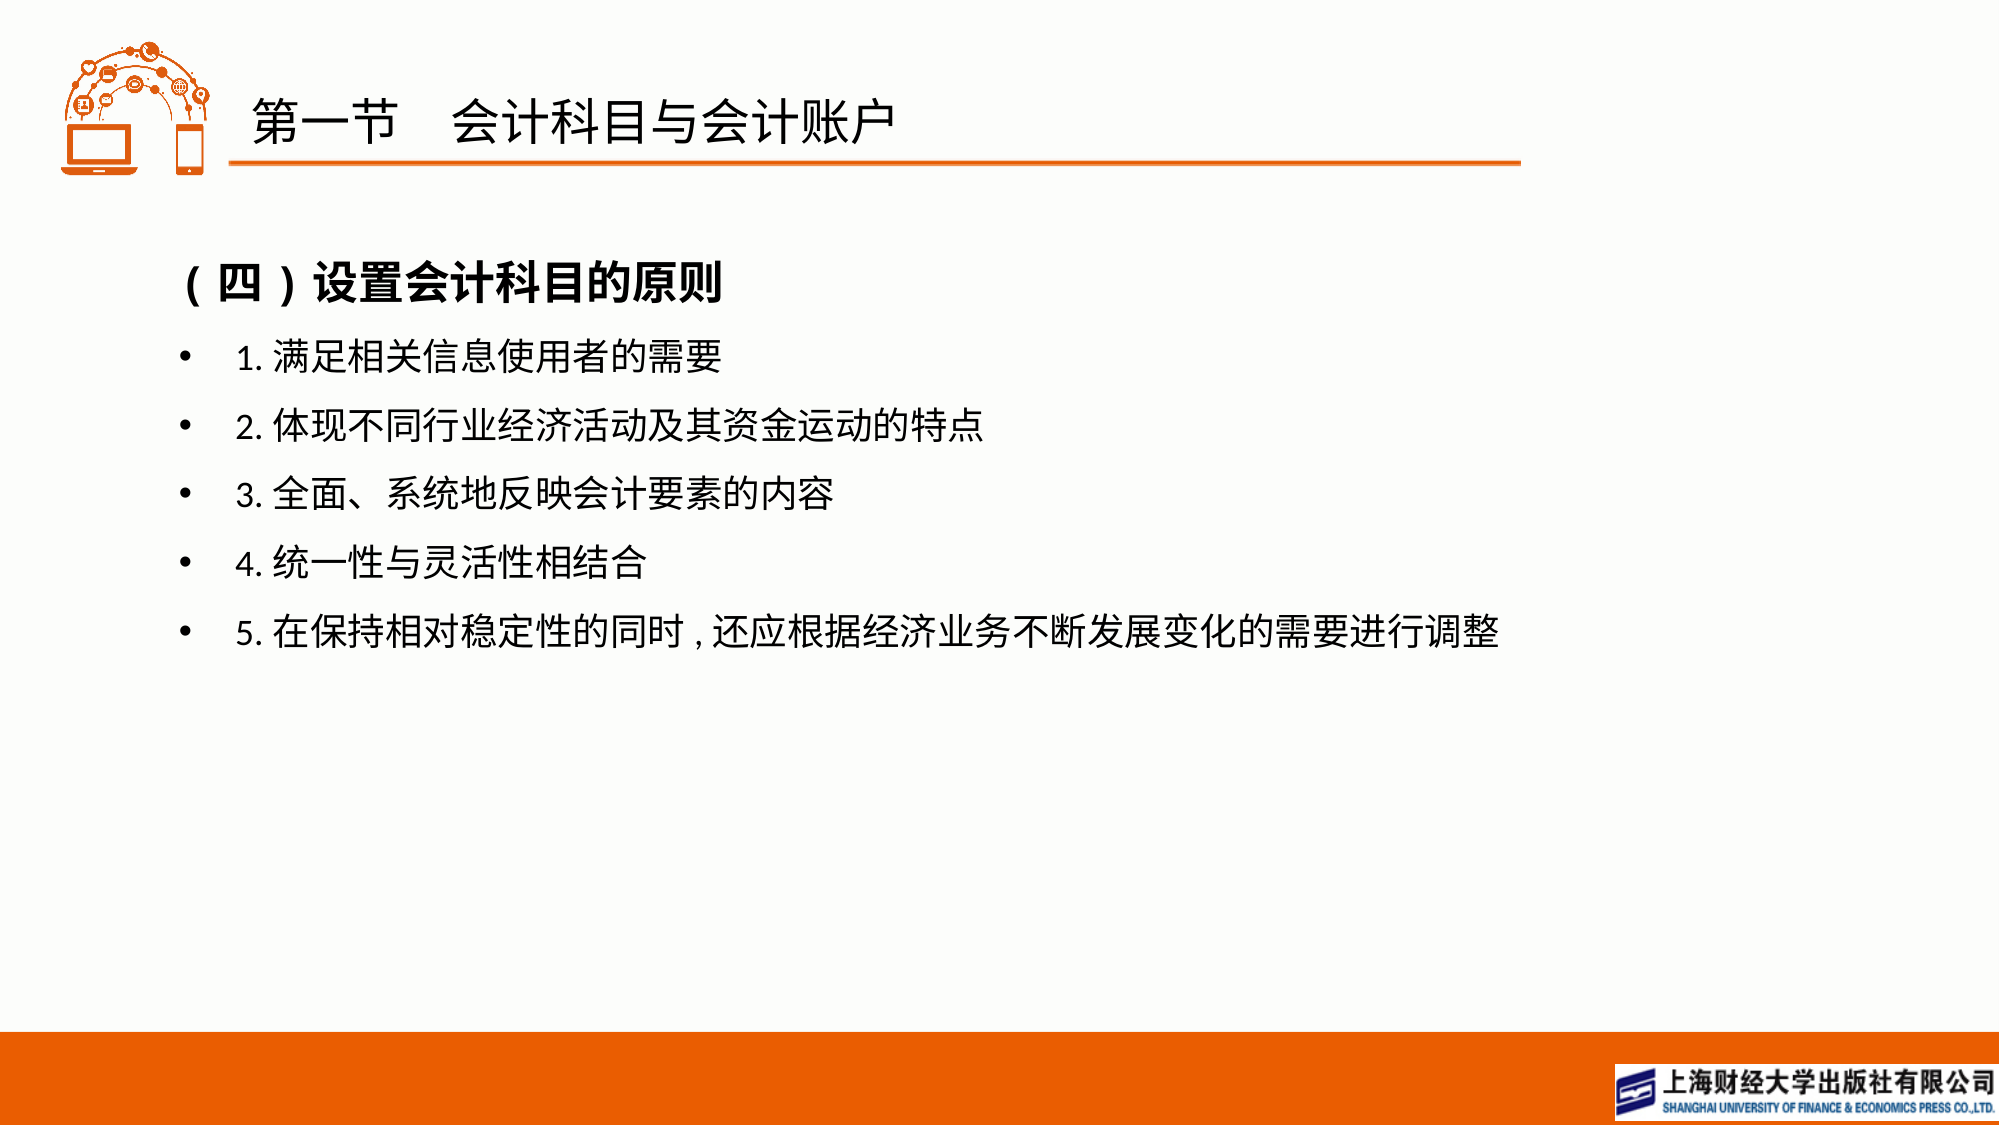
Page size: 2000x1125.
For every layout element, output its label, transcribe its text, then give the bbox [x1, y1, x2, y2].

picture [0, 0, 2000, 1125]
list (四)设置会计科目的原则 1.满足相关信息使用者的需要 2.体现不同行业经济活动及其资金运动的特点 3.全面、系统地反映会计要素的内容 4.统一性与灵活性相结合 5.在保持相对稳定性的同时,还应根据经济业务不断发展变化的需要进行调整 [163, 227, 1844, 1049]
title 第一节 会计科目与会计账户 [235, 82, 1605, 189]
